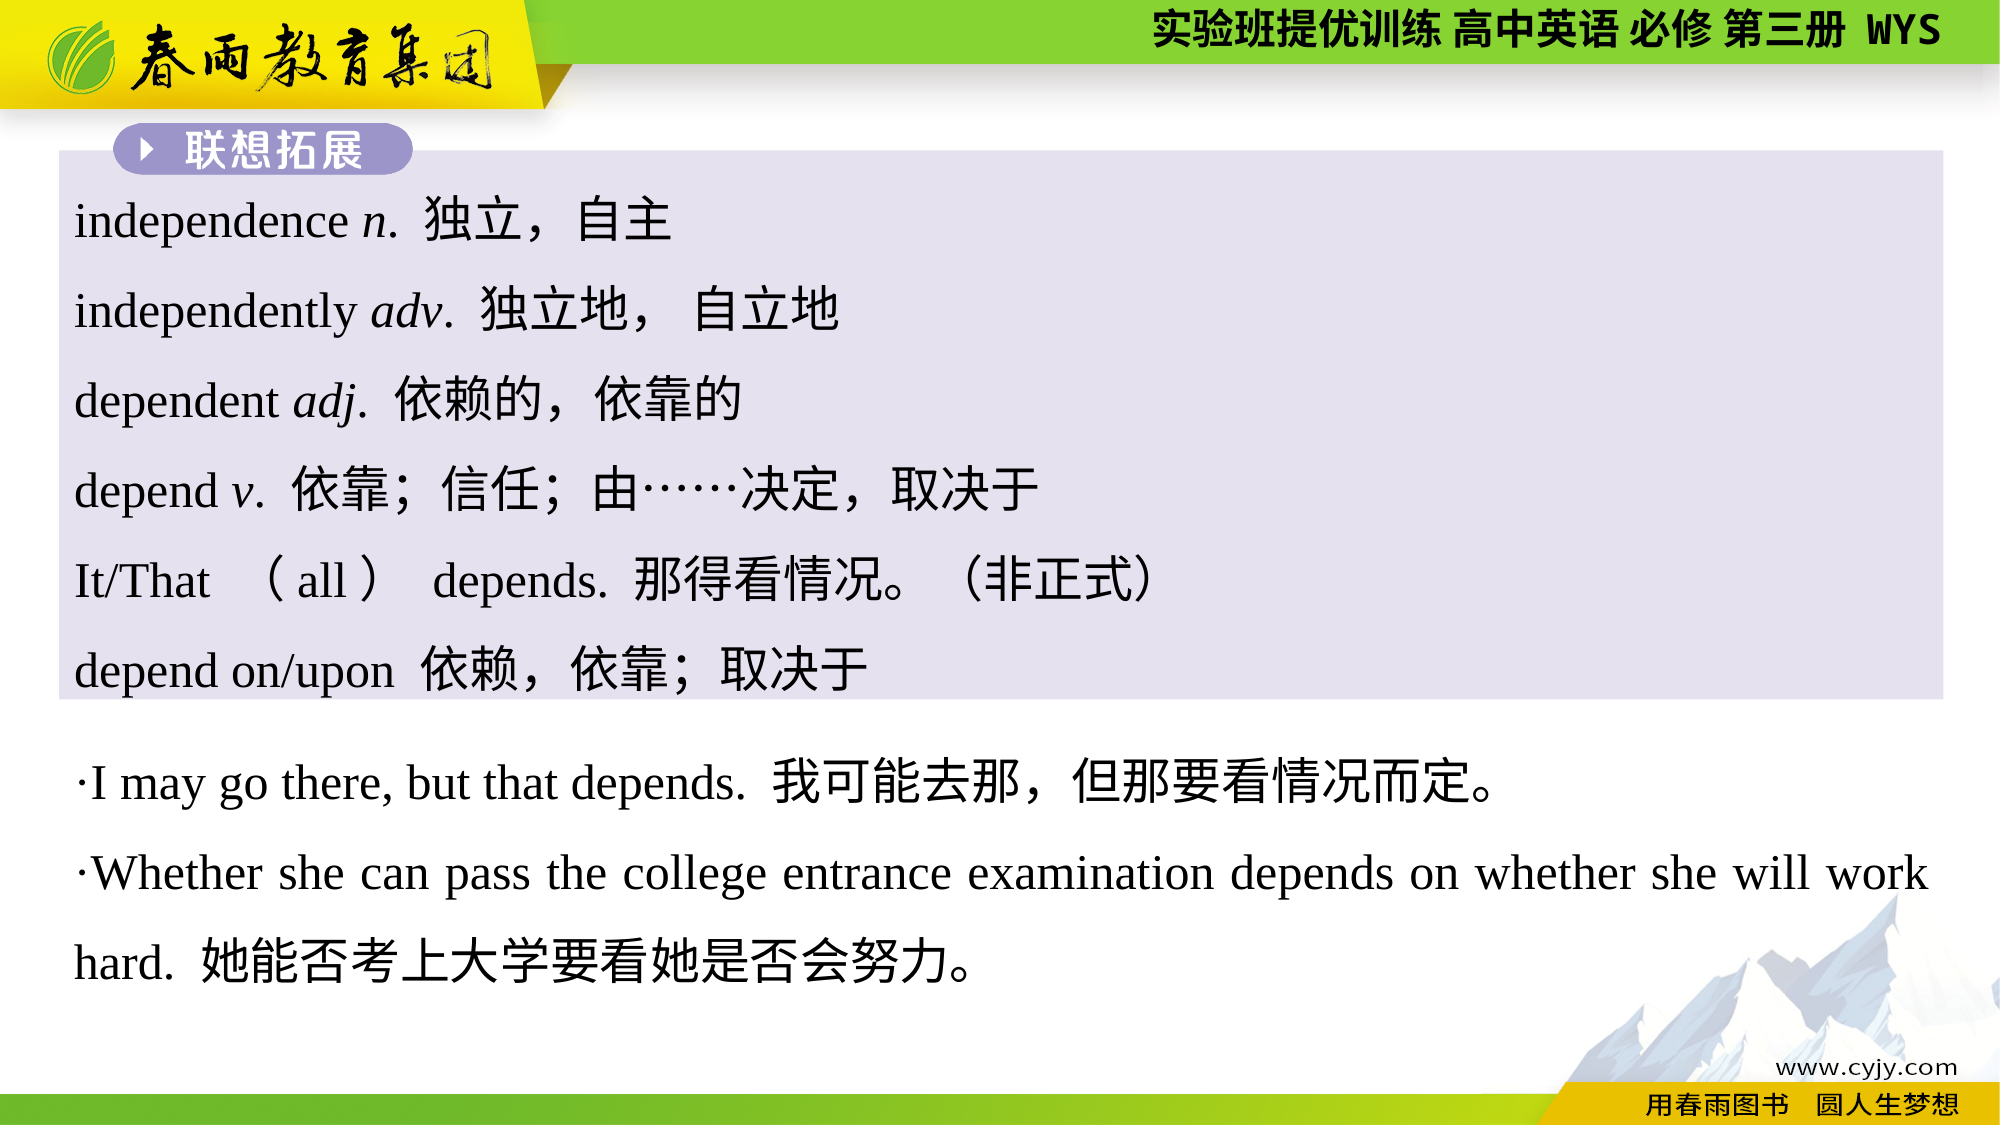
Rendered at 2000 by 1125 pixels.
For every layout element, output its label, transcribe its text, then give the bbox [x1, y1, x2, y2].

text_box ·I may go there, but that depends. 我可能去那，但那要看情况而定。 ·Whether she can pass the college entrance examination depends on whether she will work hard. 她能否考上大学要看她是否会努力。 [59, 711, 1944, 997]
list independence n. 独立，自主 independently adv. 独立地， 自立地 dependent adj. 依赖的，依靠的 depend v. 依靠；信任；由……决定，取决于 It/That （all） depends. 那得看情况。（非正式） depend on/upon 依赖，依靠；取决于 [59, 150, 1944, 700]
picture [0, 0, 2000, 1125]
